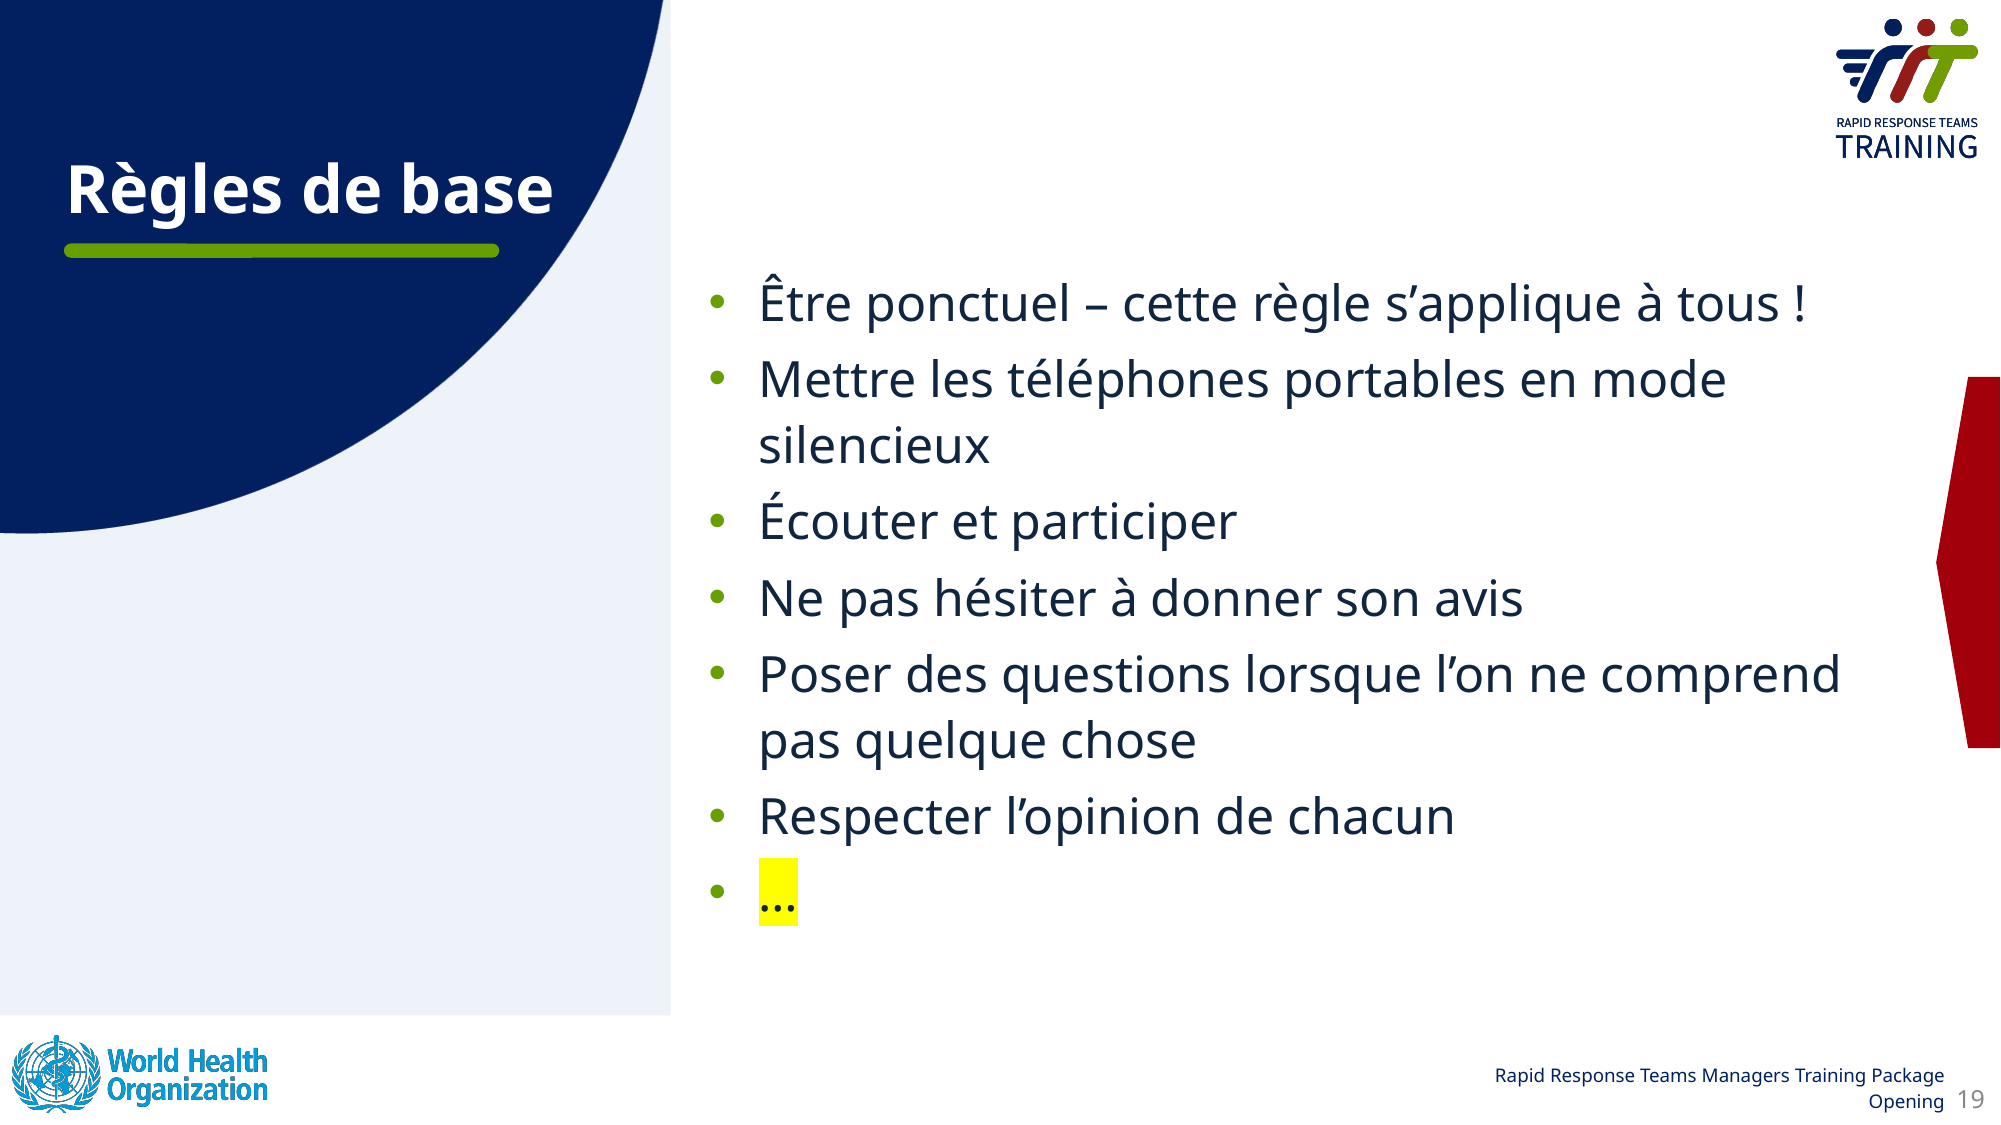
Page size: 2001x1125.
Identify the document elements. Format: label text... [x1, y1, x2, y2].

picture [12, 1035, 54, 1068]
picture [22, 1062, 26, 1077]
text_box 19 [1557, 1076, 1993, 1121]
picture [24, 1054, 36, 1087]
title Règles de base [57, 137, 594, 246]
picture [50, 1108, 62, 1113]
picture [46, 1056, 54, 1062]
picture [34, 1054, 43, 1078]
picture [1835, 19, 1978, 167]
picture [59, 1035, 267, 1113]
picture [36, 1088, 78, 1105]
picture [71, 1053, 90, 1091]
picture [30, 1083, 37, 1091]
list Être ponctuel – cette règle sʼapplique à tous ! Mettre les téléphones portables en mode silencieux Écouter et participer Ne pas hésiter à donner son avis Poser des questions lorsque l’on ne comprend pas quelque chose Respecter l’opinion de chacun … [700, 137, 1937, 1049]
picture [40, 1062, 47, 1070]
picture [0, 0, 670, 538]
picture [12, 1083, 48, 1113]
